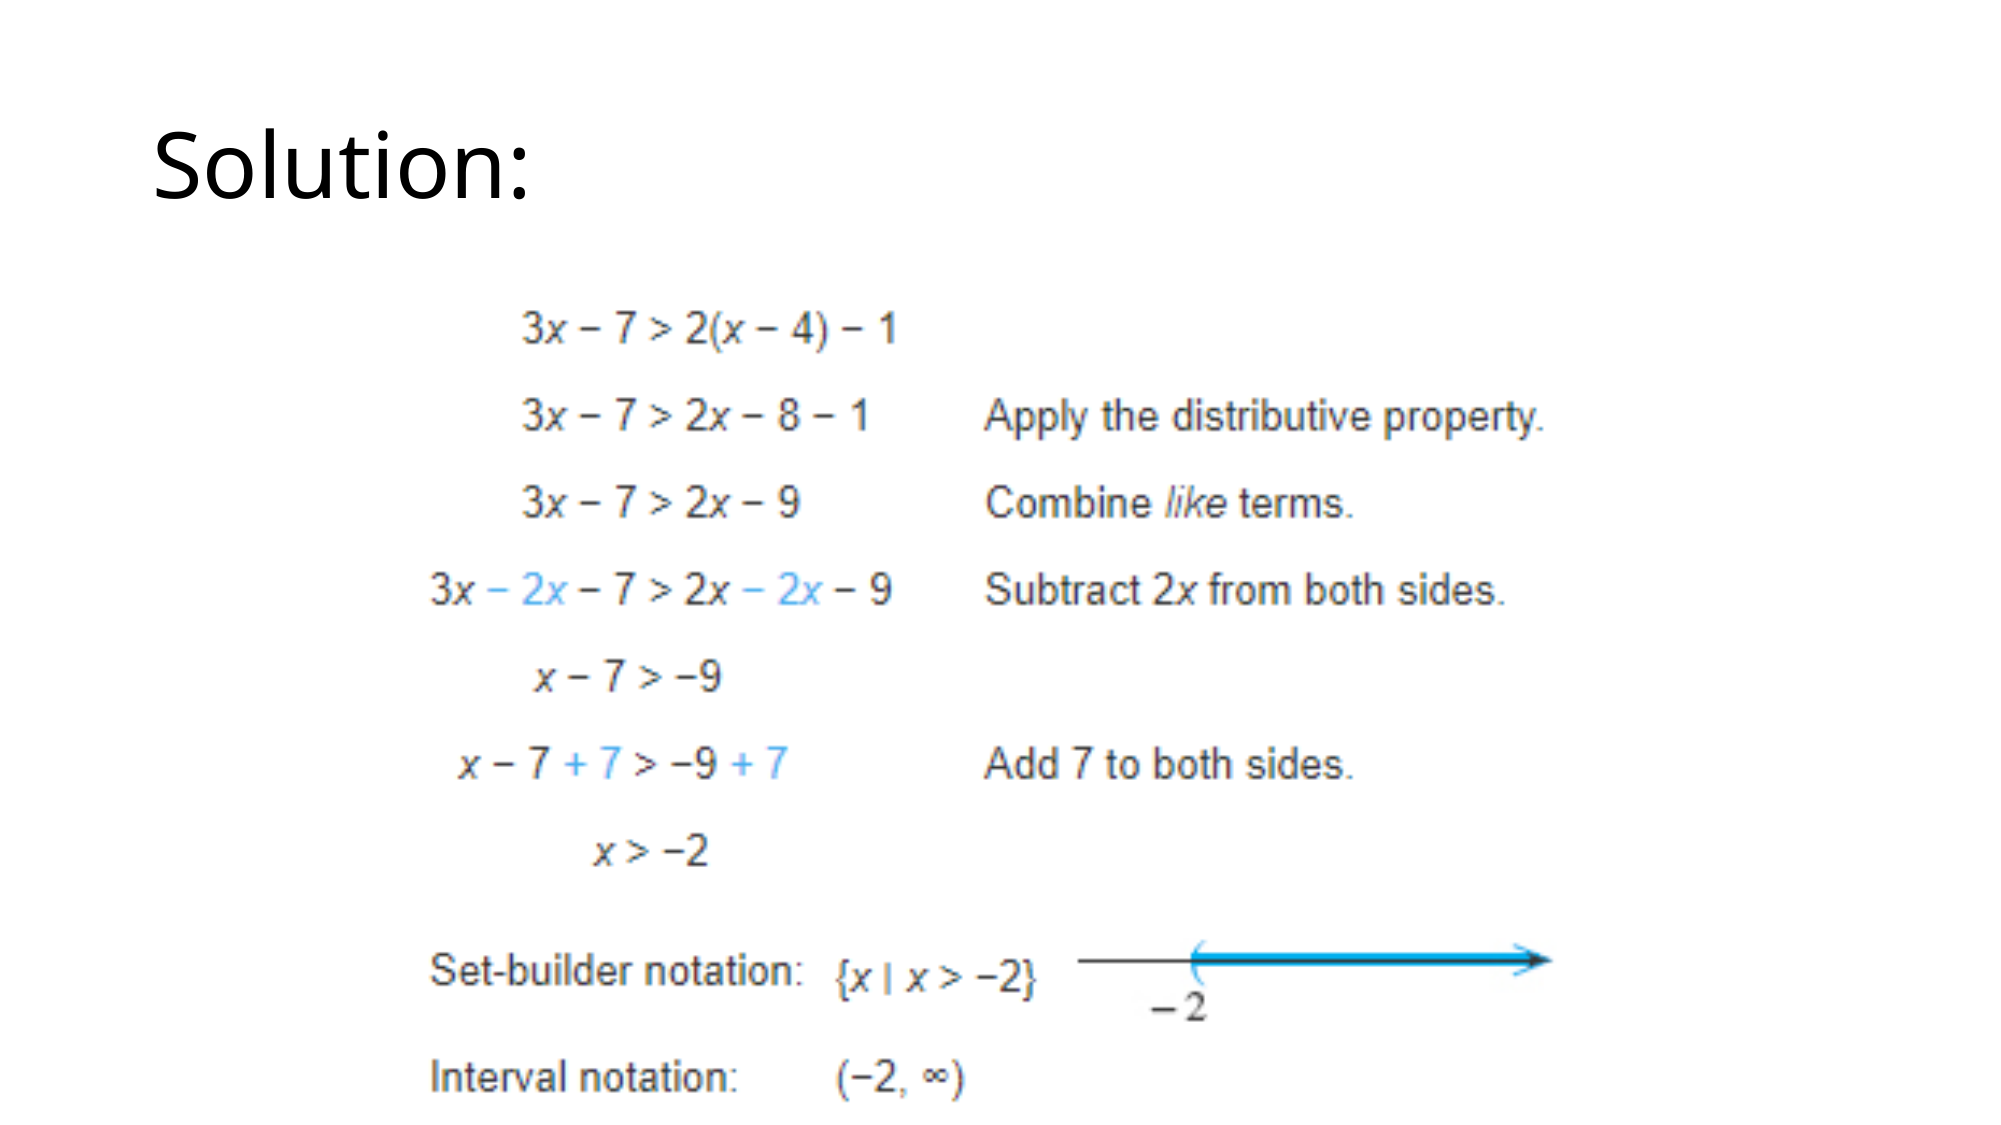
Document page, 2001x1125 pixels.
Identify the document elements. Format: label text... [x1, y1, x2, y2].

title Solution: [137, 59, 1863, 278]
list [411, 280, 1589, 1125]
